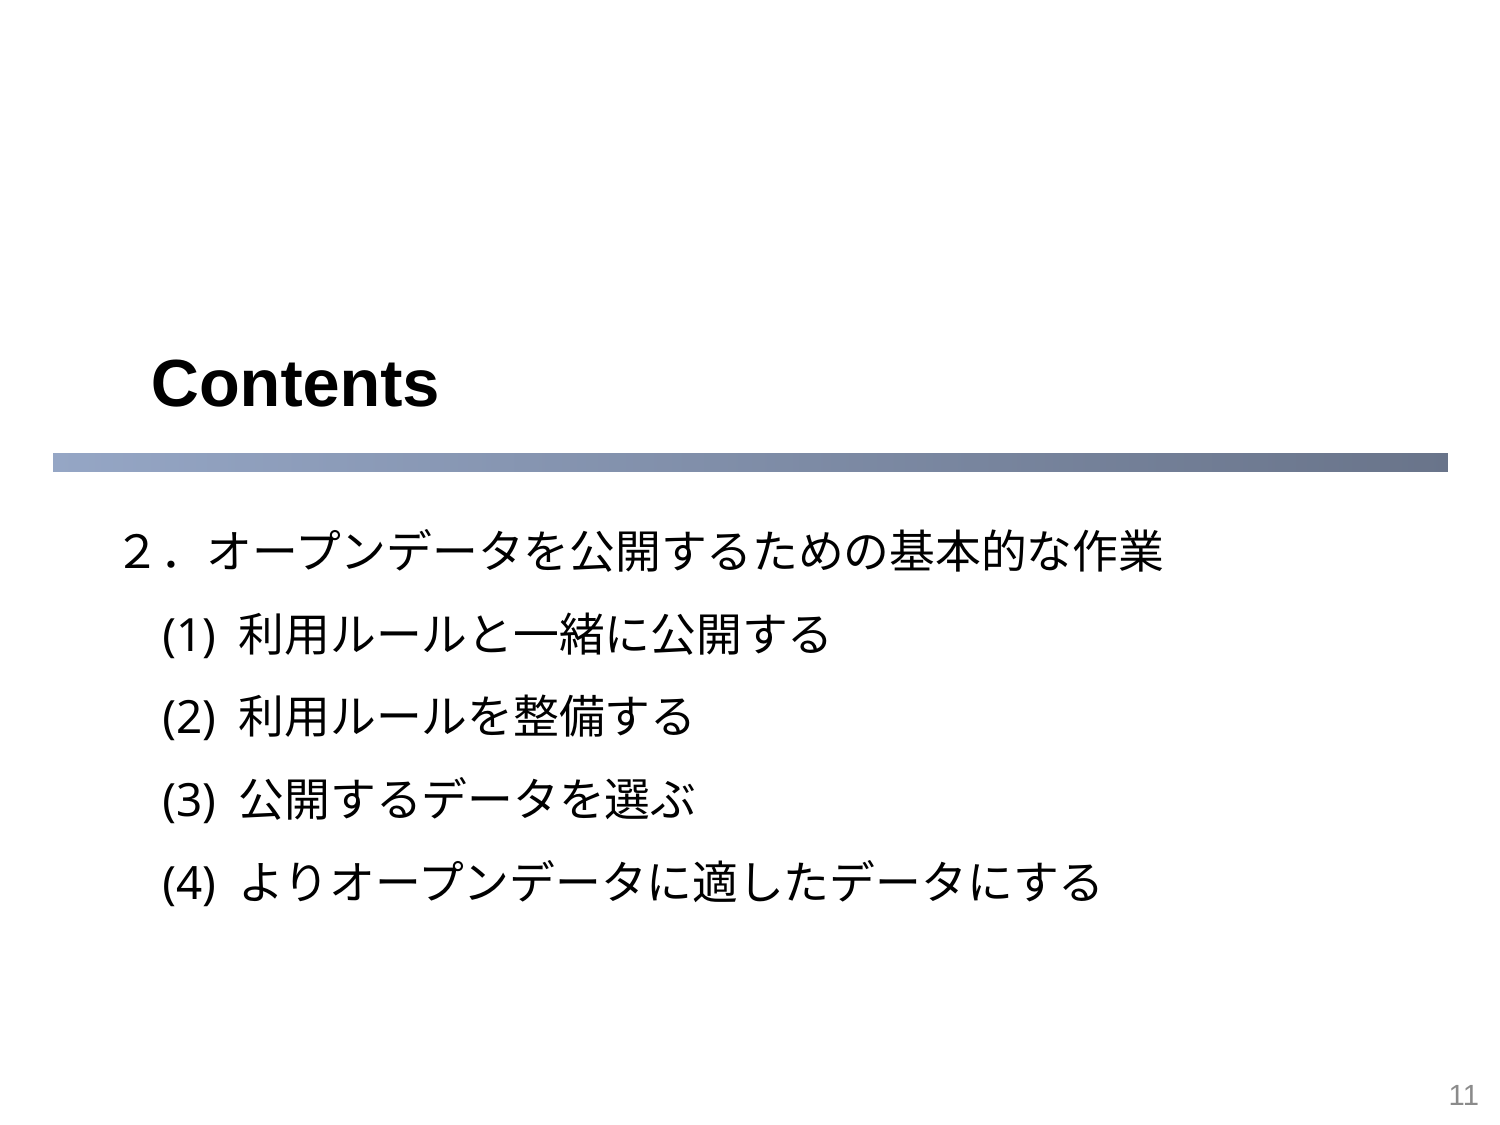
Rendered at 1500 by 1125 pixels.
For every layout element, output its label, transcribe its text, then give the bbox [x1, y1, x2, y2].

text_box (4) よりオープンデータに適したデータにする [147, 845, 1424, 917]
text_box (1) 利用ルールと一緒に公開する [147, 597, 1424, 669]
text_box (3) 公開するデータを選ぶ [147, 763, 1424, 835]
slide_number 10 [1411, 1070, 1495, 1118]
text_box (2) 利用ルールを整備する [147, 680, 1424, 752]
text_box ２．オープンデータを公開するための基本的な作業 [100, 515, 1424, 587]
